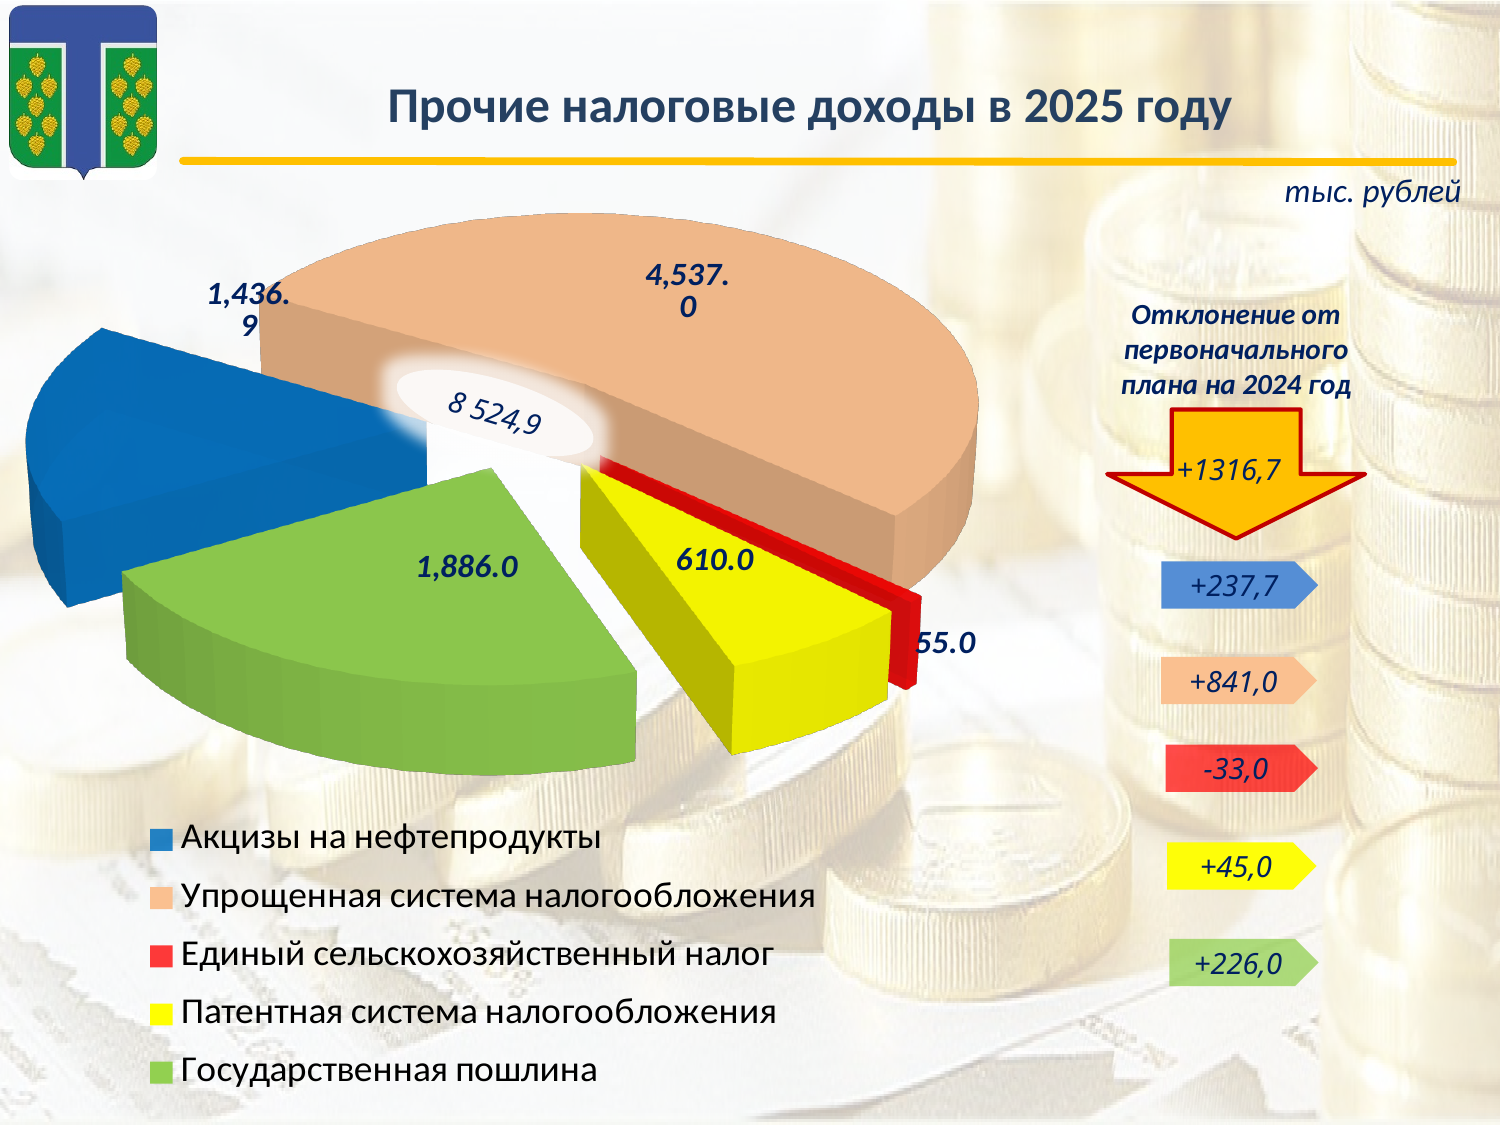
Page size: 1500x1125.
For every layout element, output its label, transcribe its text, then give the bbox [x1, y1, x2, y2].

text_box [1105, 471, 1368, 541]
text_box +1316,7 [1161, 443, 1319, 494]
text_box [1169, 408, 1303, 443]
text_box Отклонение от первоначального плана на 2024 год [1093, 288, 1384, 408]
text_box +45,0 [1165, 840, 1319, 892]
text_box +841,0 [1158, 654, 1320, 707]
text_box +226,0 [1167, 936, 1321, 989]
picture [8, 5, 158, 181]
text_box +237,7 [1159, 559, 1321, 611]
text_box тыс. рублей [1269, 161, 1500, 217]
title Прочие налоговые доходы в 2025 году [194, 45, 1425, 161]
text_box -33,0 [1163, 742, 1321, 794]
chart [0, 179, 1089, 1125]
